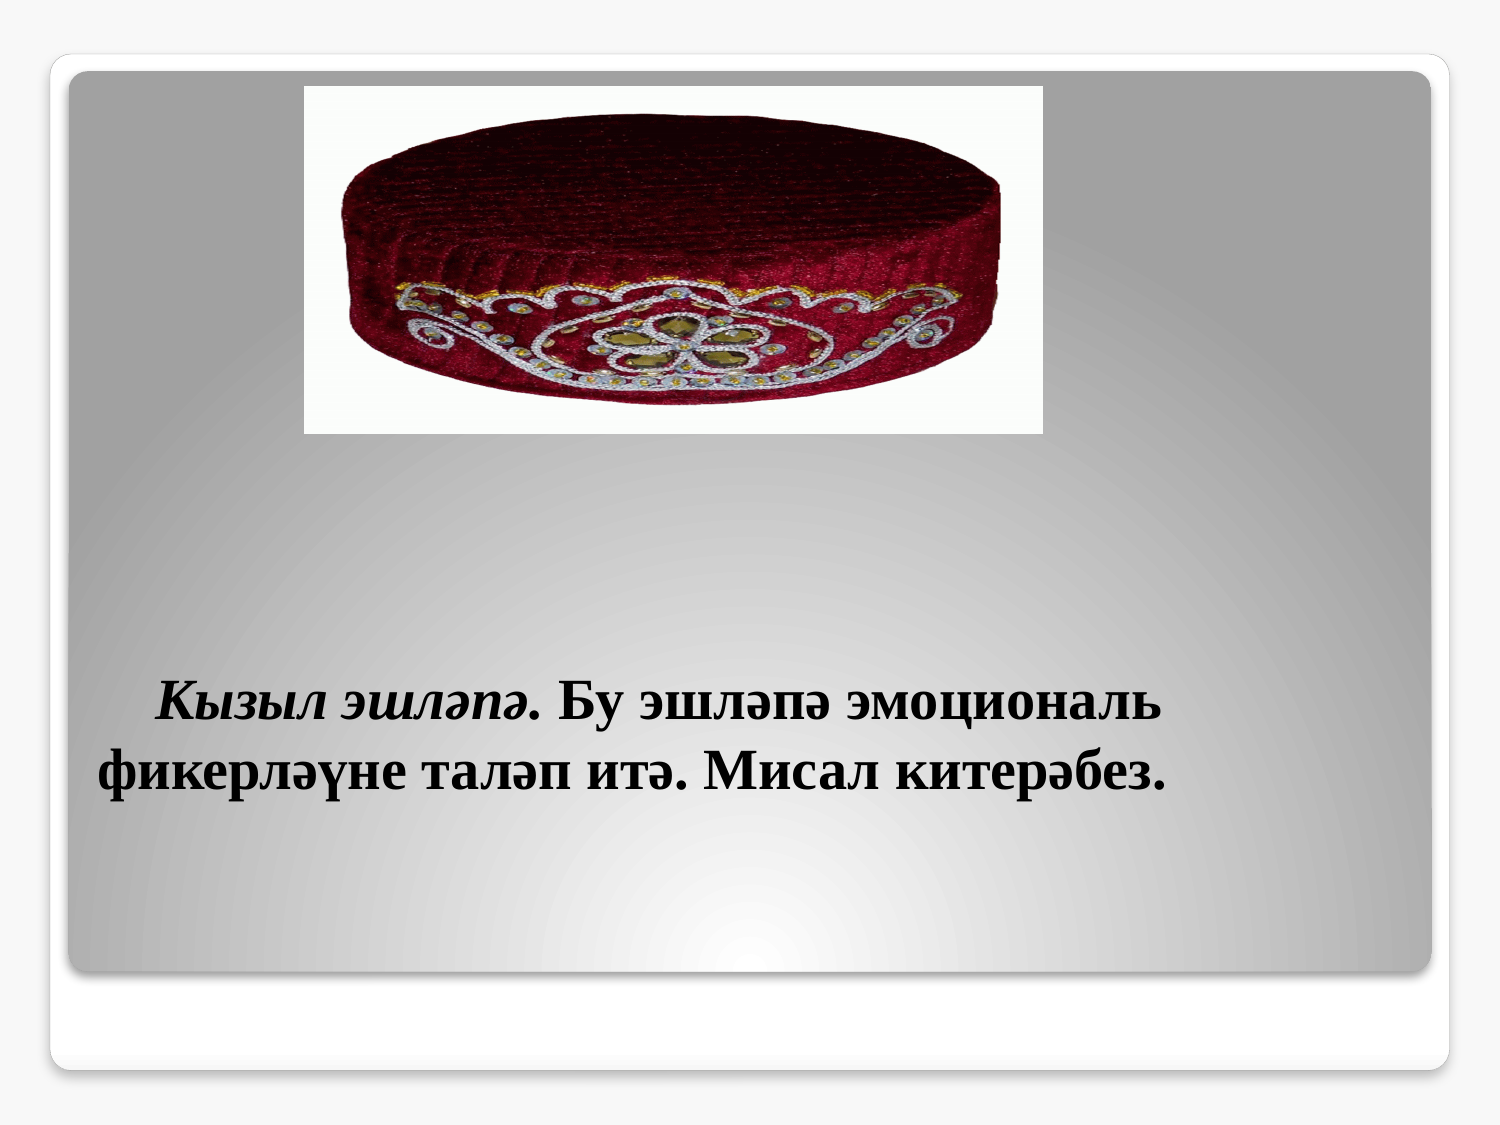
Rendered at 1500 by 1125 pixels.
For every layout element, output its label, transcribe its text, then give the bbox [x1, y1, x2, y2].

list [304, 86, 1044, 434]
title Кызыл эшләпә. Бу эшләпә эмоциональ фикерләүне таләп итә. Мисал китерәбез. [82, 457, 1425, 809]
